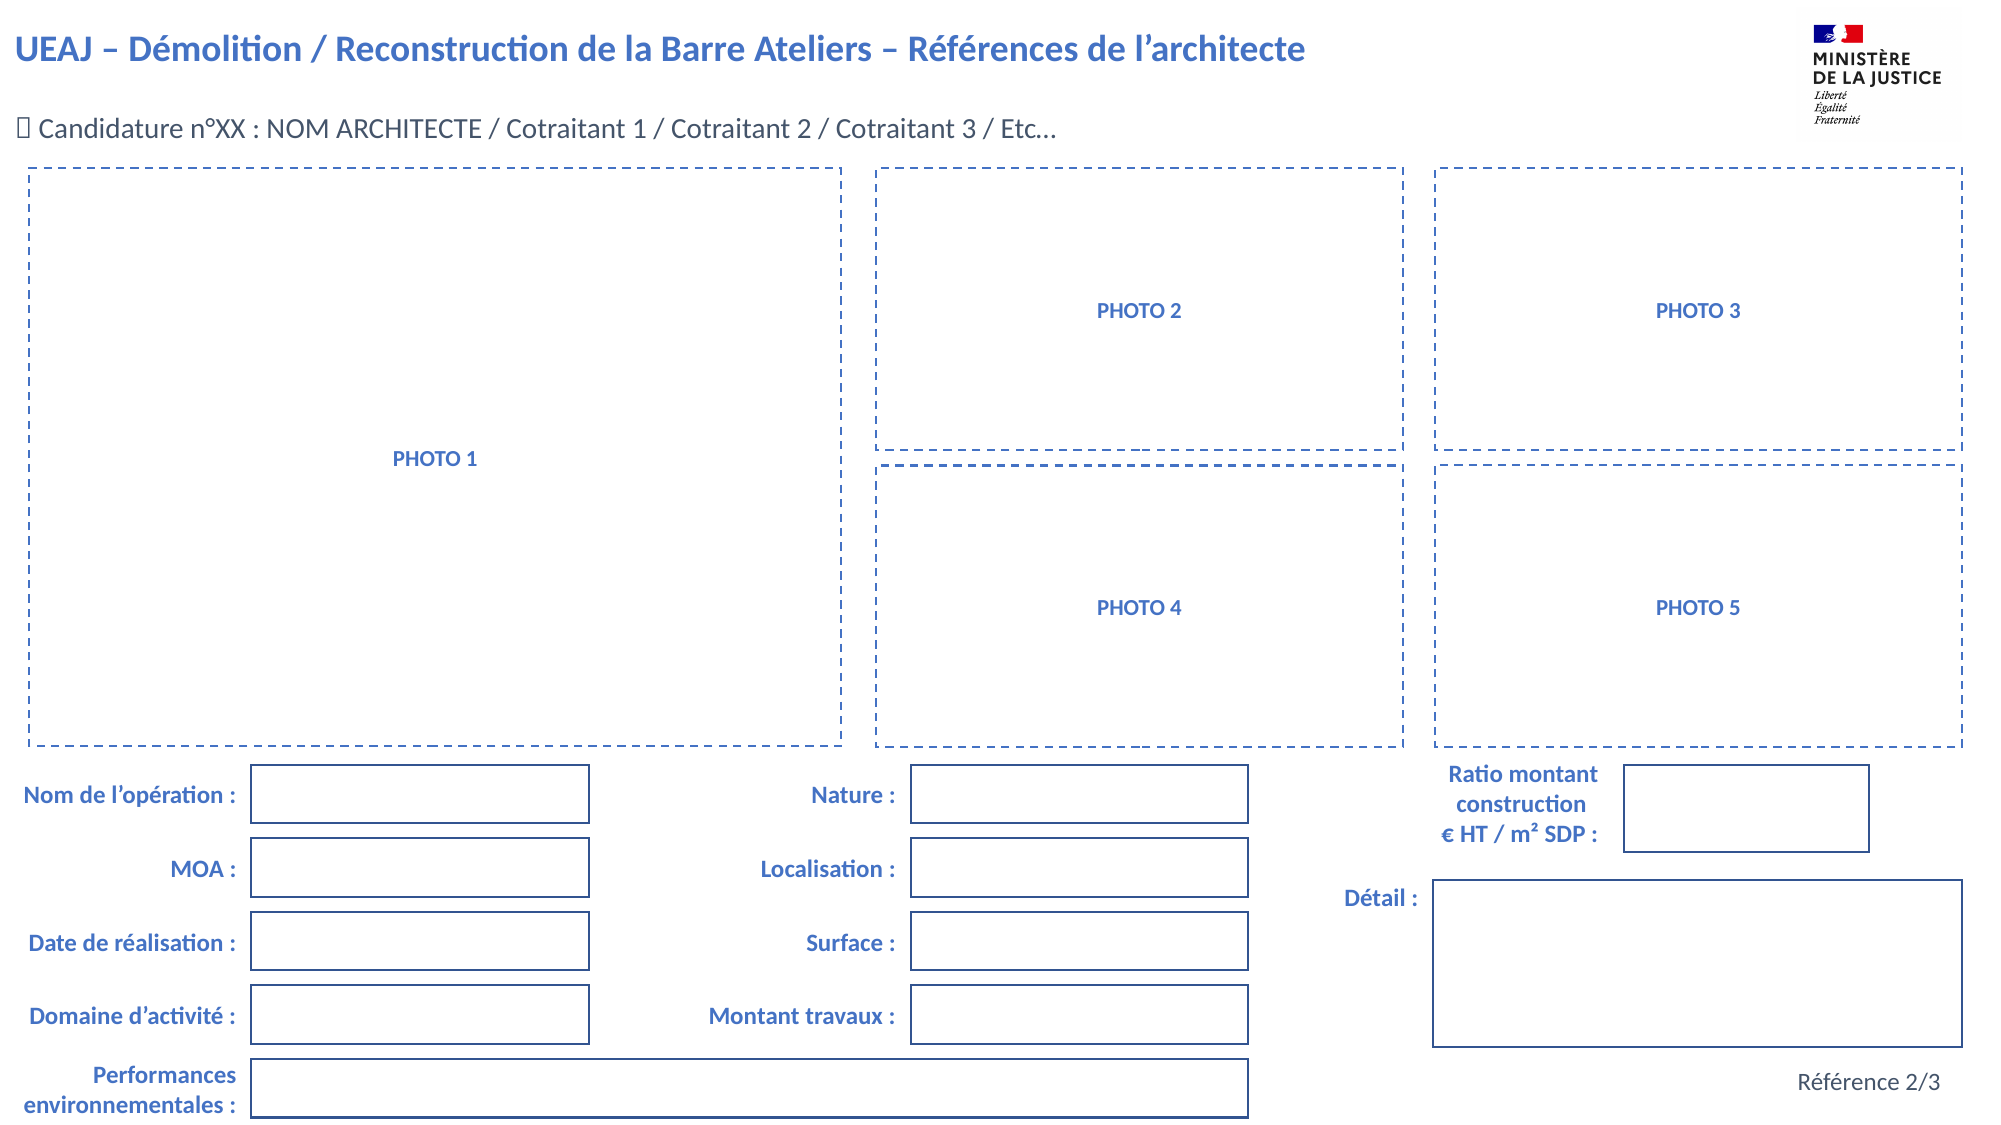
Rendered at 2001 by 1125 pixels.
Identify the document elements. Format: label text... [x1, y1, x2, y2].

text_box [910, 911, 1249, 971]
text_box PHOTO 4 [875, 464, 1404, 748]
text_box PHOTO 2 [875, 167, 1404, 451]
text_box Date de réalisation : [5, 911, 250, 971]
text_box Montant travaux : [664, 984, 910, 1045]
text_box [1432, 879, 1963, 1048]
text_box MOA : [5, 837, 250, 898]
text_box [910, 837, 1249, 898]
text_box [250, 984, 590, 1045]
text_box Domaine d’activité : [5, 984, 250, 1045]
text_box PHOTO 1 [28, 167, 842, 747]
text_box Nature : [664, 764, 910, 824]
text_box Nom de l’opération : [5, 764, 250, 824]
text_box Surface : [664, 911, 910, 971]
text_box [910, 984, 1249, 1045]
text_box Détail : [1278, 866, 1434, 927]
picture [1796, 7, 1962, 142]
text_box Référence 2/3 [1776, 1050, 1963, 1110]
text_box Ratio montant construction € HT / m² SDP : [1312, 753, 1614, 853]
text_box PHOTO 5 [1434, 464, 1963, 748]
text_box UEAJ – Démolition / Reconstruction de la Barre Ateliers – Références de l’architecte [0, 18, 1491, 74]
text_box [910, 764, 1249, 824]
text_box [252, 1058, 1249, 1119]
text_box [250, 911, 590, 971]
text_box Localisation : [664, 837, 910, 898]
text_box Performances environnementales : [5, 1058, 252, 1119]
text_box PHOTO 3 [1434, 167, 1963, 451]
text_box [1623, 764, 1870, 853]
text_box  Candidature n°XX : NOM ARCHITECTE / Cotraitant 1 / Cotraitant 2 / Cotraitant 3 / Etc… [0, 99, 1567, 155]
text_box [250, 837, 590, 898]
text_box [250, 764, 590, 824]
